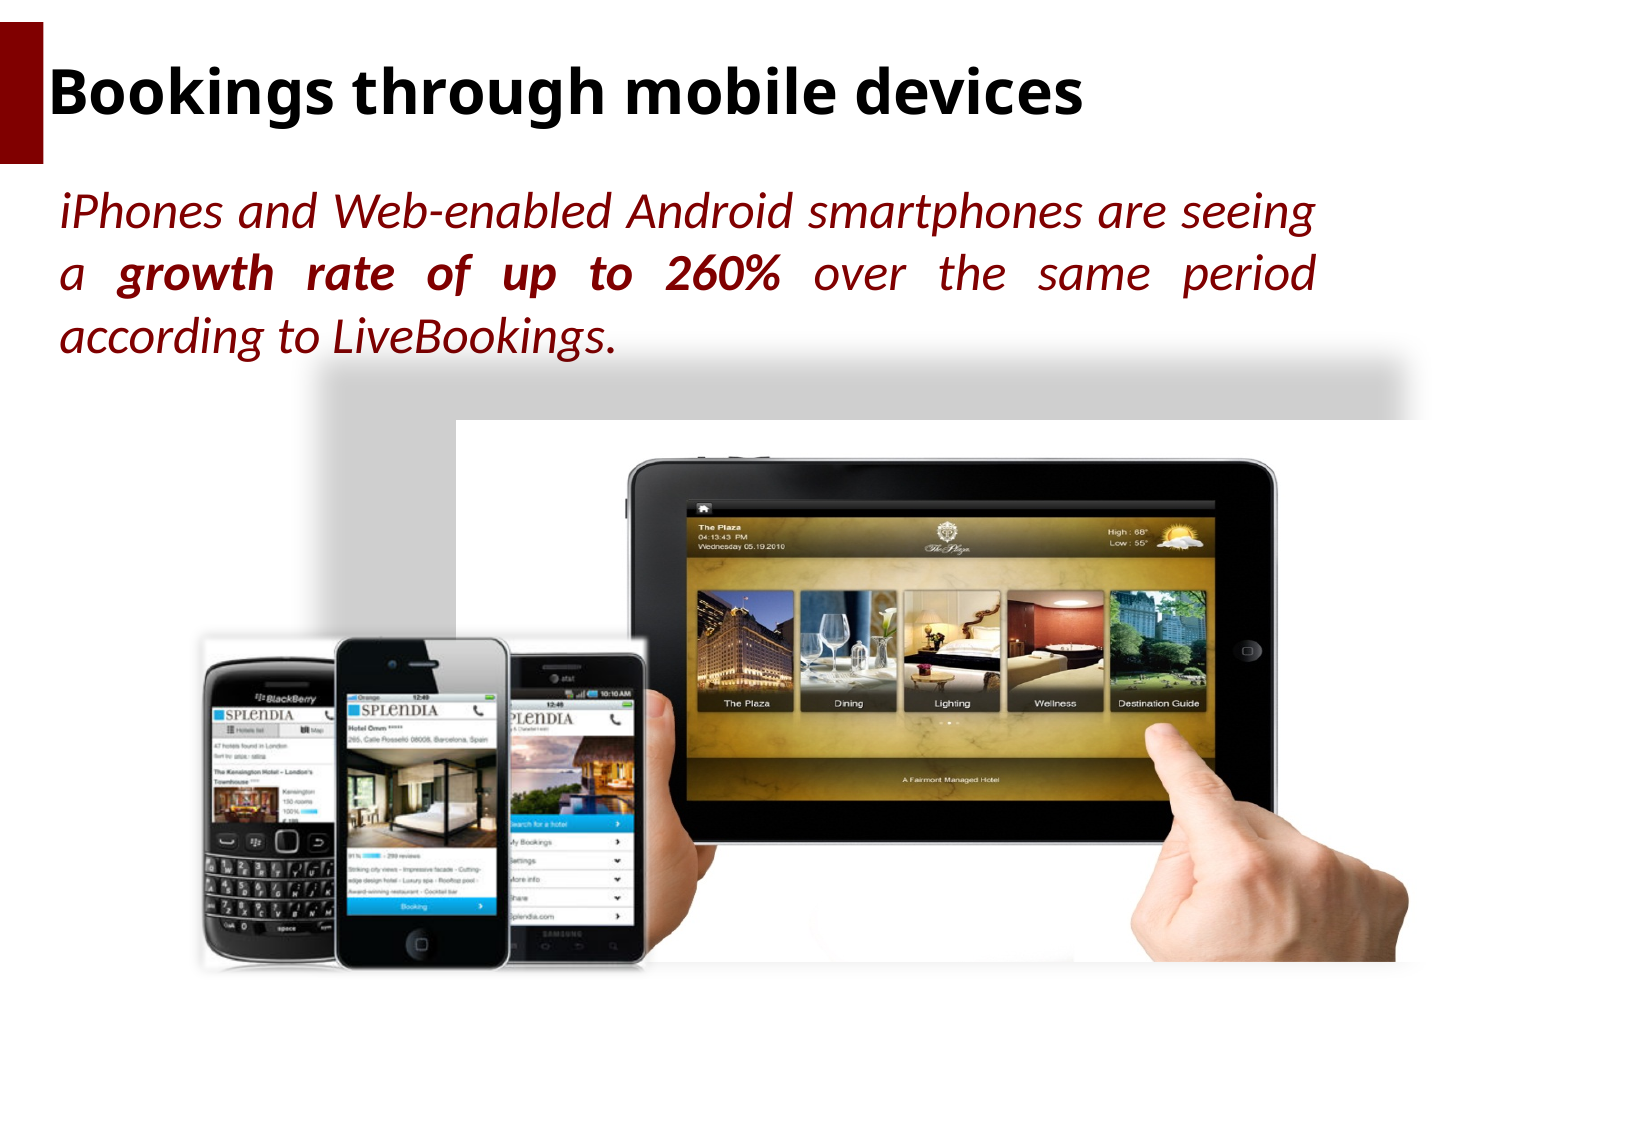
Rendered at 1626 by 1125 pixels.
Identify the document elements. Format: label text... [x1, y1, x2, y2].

title Bookings through mobile devices [32, 19, 1581, 161]
text_box iPhones and Web-enabled Android smartphones are seeing a growth rate of up to 260% over the same period according to LiveBookings. [44, 168, 1333, 372]
picture [197, 420, 1447, 974]
